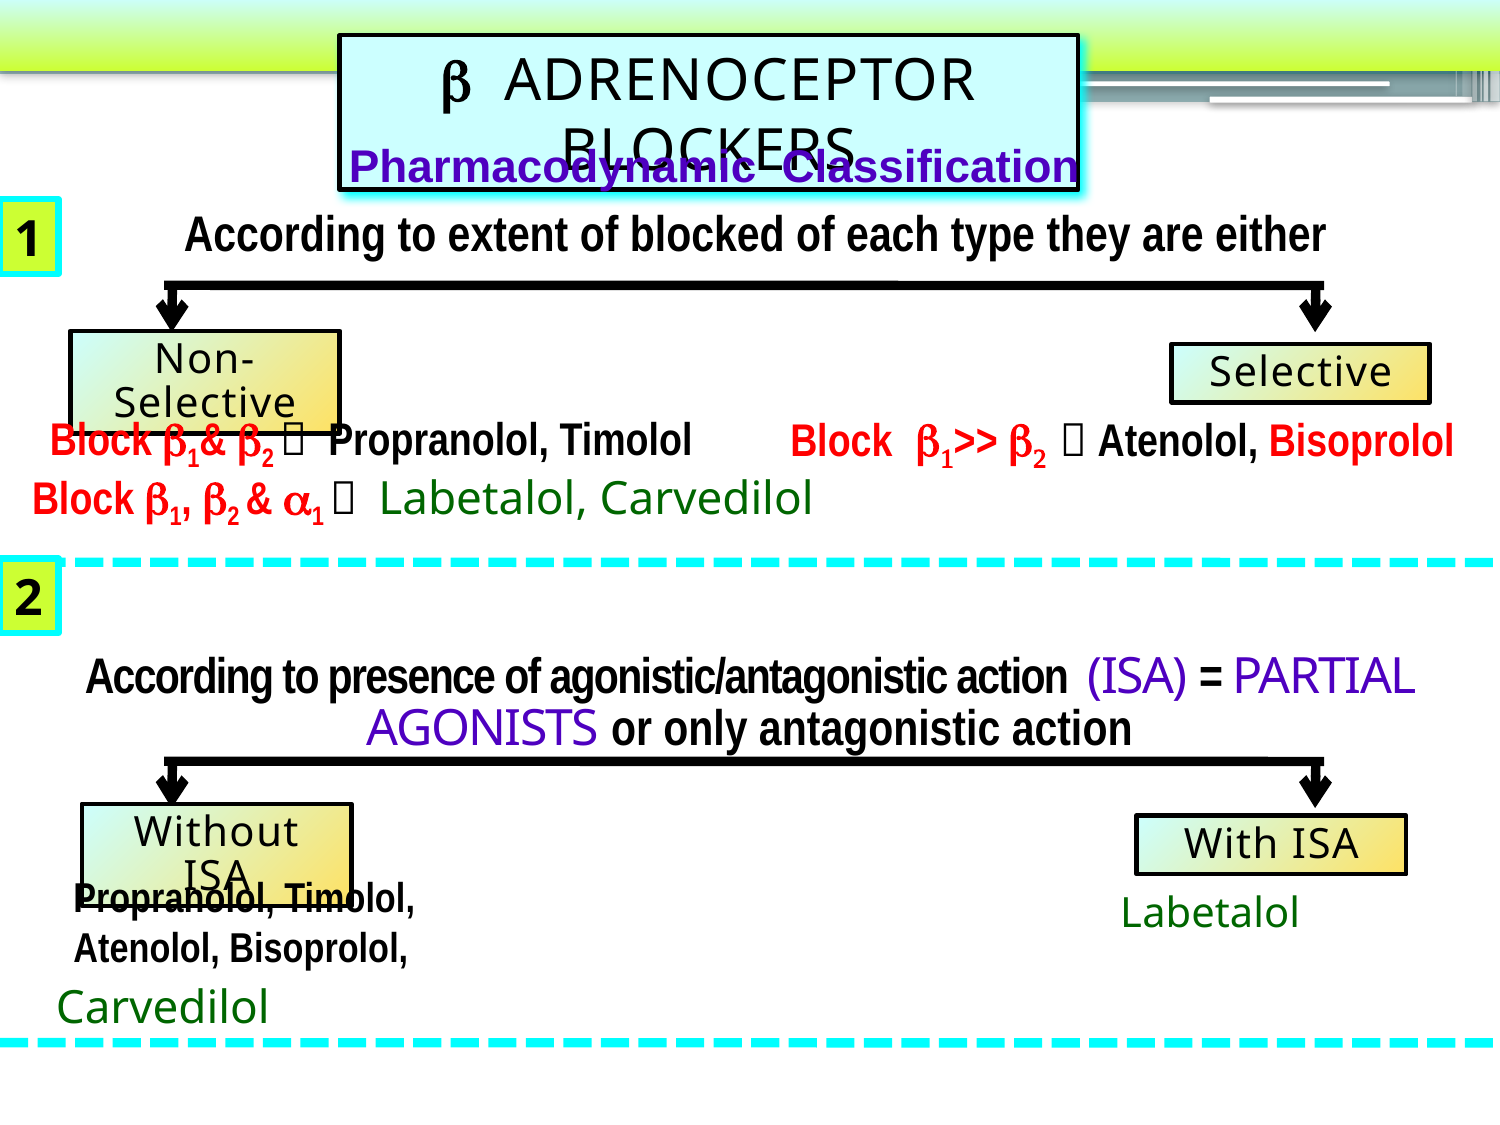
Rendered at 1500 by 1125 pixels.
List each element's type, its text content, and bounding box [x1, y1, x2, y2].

text_box 2 [0, 572, 59, 634]
text_box [0, 0, 1500, 72]
text_box Pharmacodynamic Classification [0, 128, 1477, 199]
text_box Block b1>> b2  Atenolol, Bisoprolol [775, 402, 1491, 481]
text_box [81, 760, 1407, 876]
text_box Carvedilol [41, 970, 285, 1040]
text_box According to extent of blocked of each type they are either [70, 199, 1442, 270]
text_box Labetalol [1105, 886, 1315, 944]
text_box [163, 284, 1325, 333]
text_box Propranolol, Timolol, Atenolol, Bisoprolol, [58, 863, 786, 978]
text_box Block b1, b2 & a1  Labetalol, Carvedilol [17, 461, 829, 539]
text_box b ADRENOCEPTOR BLOCKERS [339, 35, 1079, 128]
text_box According to presence of agonistic/antagonistic action (ISA) = PARTIAL AGONISTS or only antagonistic action [0, 643, 1500, 763]
text_box 1 [0, 199, 59, 274]
text_box Non-Selective [70, 330, 340, 402]
text_box Block b1& b2  Propranolol, Timolol [35, 402, 775, 461]
text_box Selective [1171, 343, 1430, 402]
